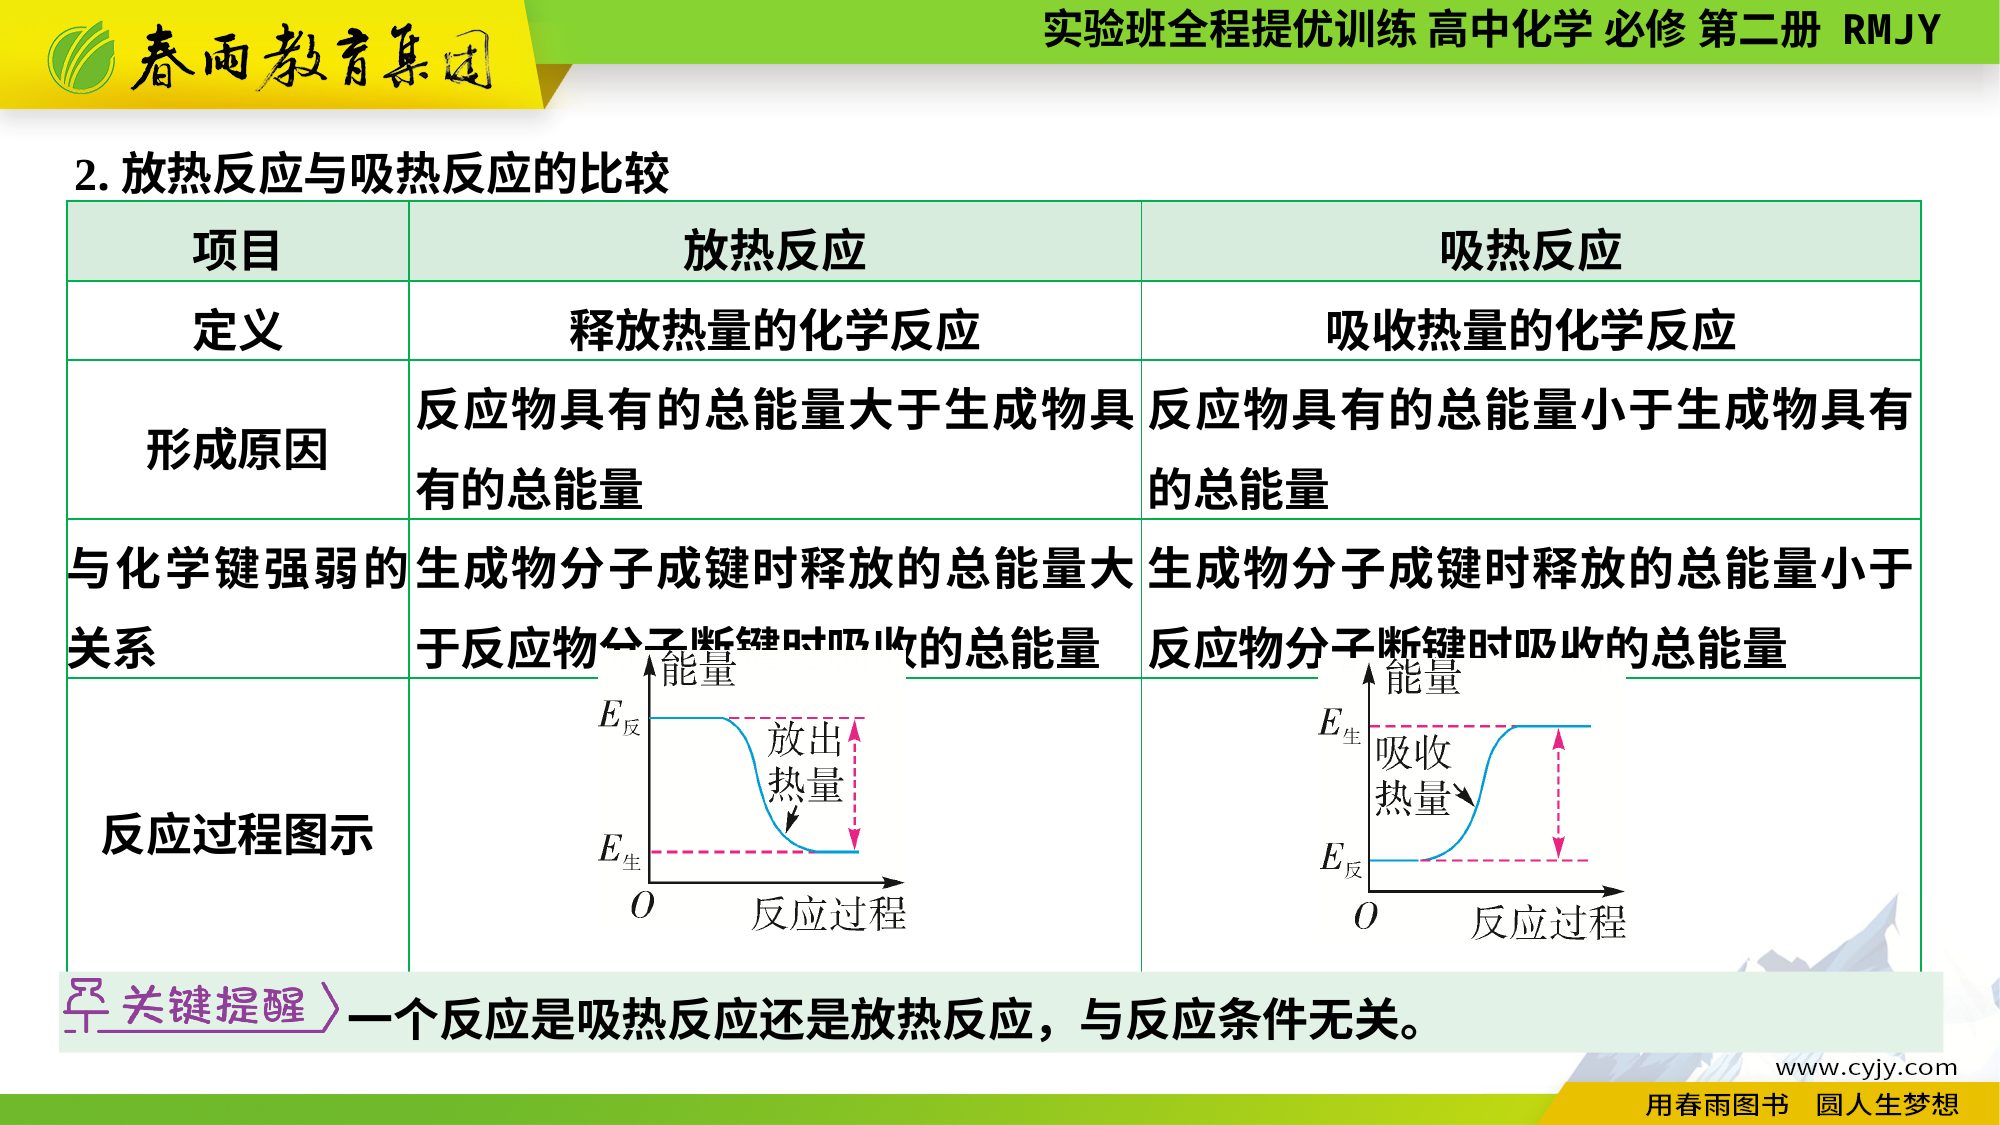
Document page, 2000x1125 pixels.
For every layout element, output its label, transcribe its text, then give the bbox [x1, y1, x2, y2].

table_cell 反应物具有的总能量小于生成物具有的总能量 [1142, 361, 1920, 518]
text_box 一个反应是吸热反应还是放热反应，与反应条件无关。 [59, 971, 1944, 1053]
list 2.放热反应与吸热反应的比较 [59, 109, 1944, 198]
table_header 放热反应 [410, 202, 1141, 280]
table_header 吸热反应 [1142, 202, 1920, 280]
table_cell 反应物具有的总能量大于生成物具有的总能量 [410, 361, 1141, 518]
table_cell 反应过程图示 [68, 679, 408, 971]
table_cell 释放热量的化学反应 [410, 282, 1141, 359]
table_cell 生成物分子成键时释放的总能量大于反应物分子断键时吸收的总能量 [410, 520, 1141, 677]
picture [0, 0, 2000, 1125]
table_cell [410, 679, 1141, 971]
table_cell 形成原因 [68, 361, 408, 518]
table_cell 与化学键强弱的关系 [68, 520, 408, 677]
table_cell 定义 [68, 282, 408, 359]
table_cell [1142, 679, 1920, 971]
table_cell 吸收热量的化学反应 [1142, 282, 1920, 359]
table_cell 生成物分子成键时释放的总能量小于反应物分子断键时吸收的总能量 [1142, 520, 1920, 677]
table_header 项目 [68, 202, 408, 280]
